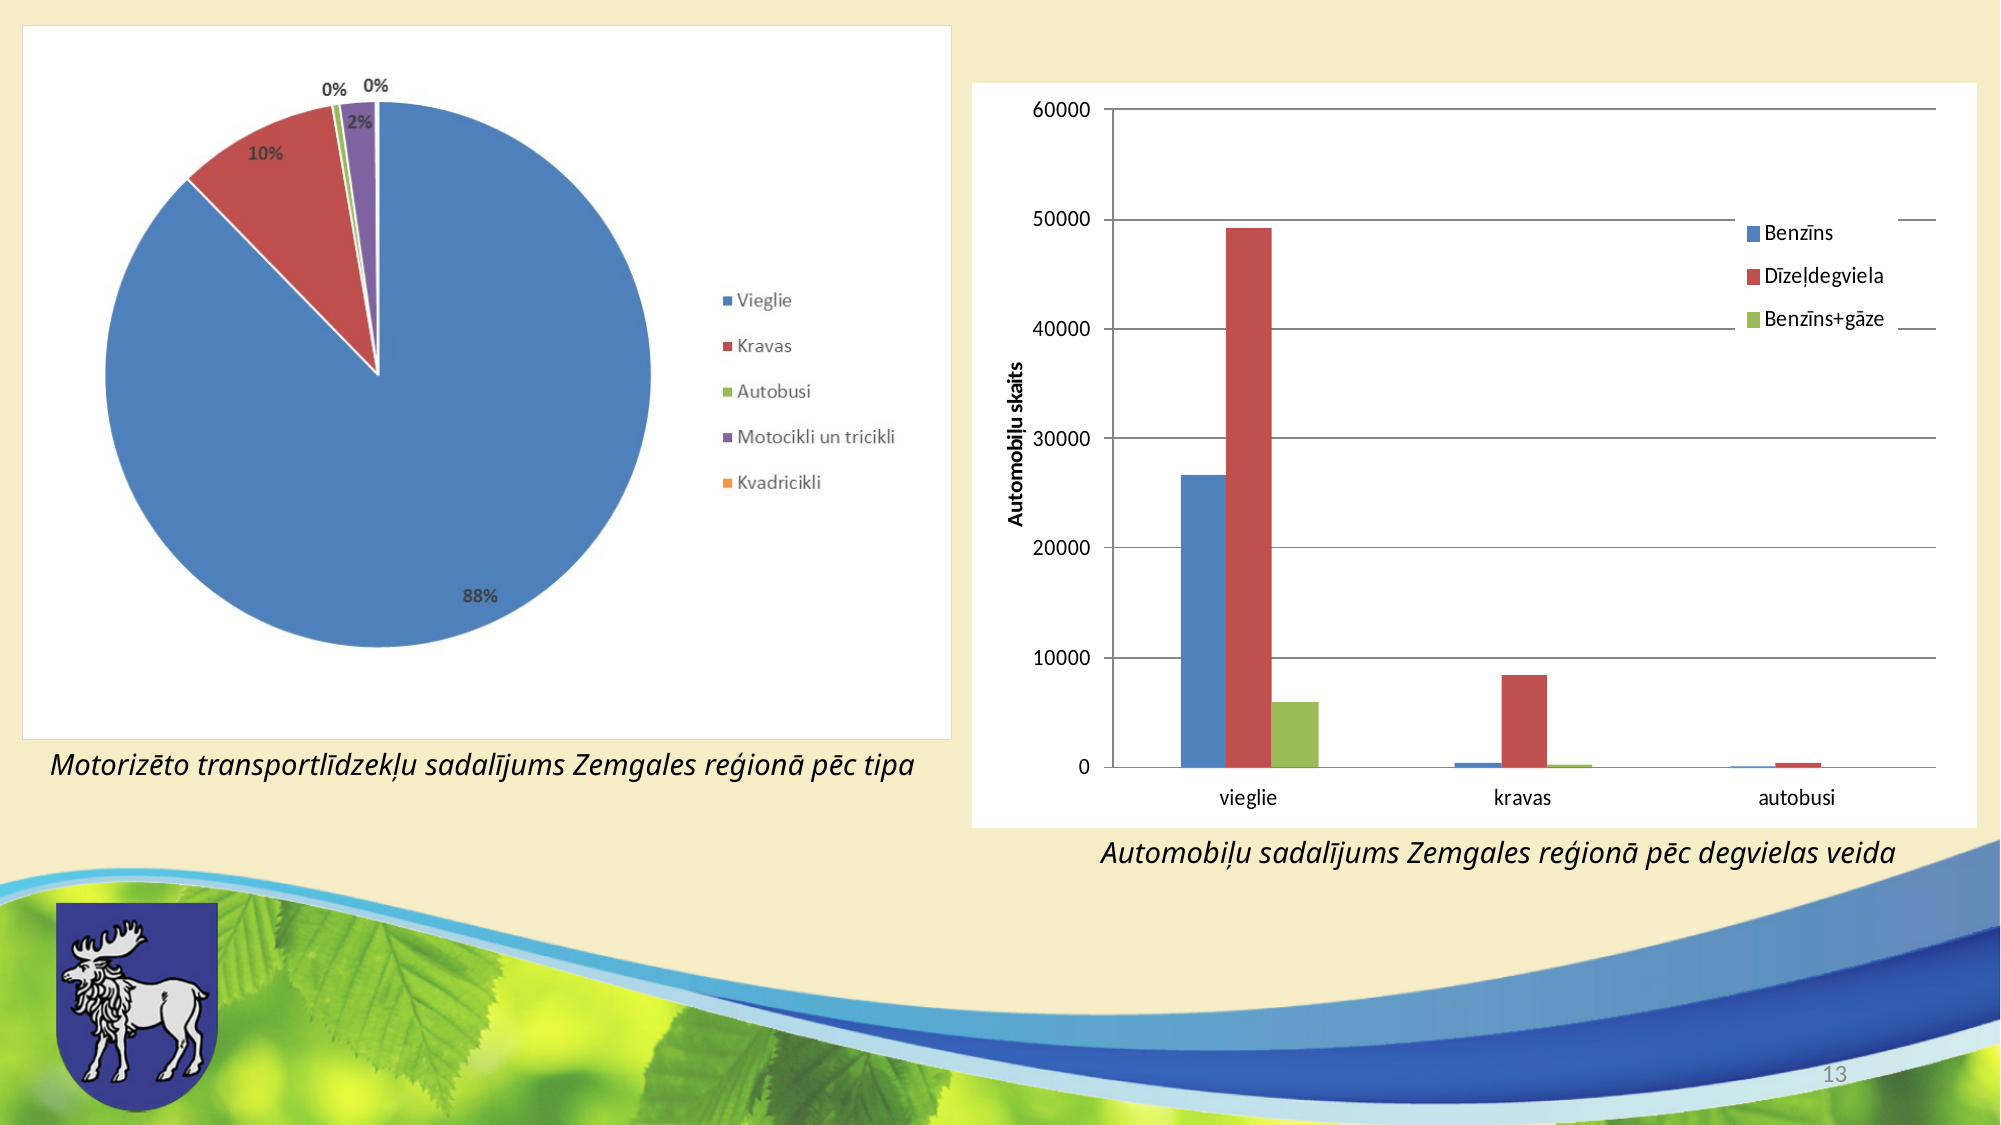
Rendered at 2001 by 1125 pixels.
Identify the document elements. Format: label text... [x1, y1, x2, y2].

slide_number 13 [1412, 1042, 1863, 1103]
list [22, 25, 952, 740]
text_box Automobiļu sadalījums Zemgales reģionā pēc degvielas veida [1086, 828, 1912, 877]
picture [0, 0, 2001, 1125]
text_box Motorizēto transportlīdzekļu sadalījums Zemgales reģionā pēc tipa [22, 740, 943, 789]
